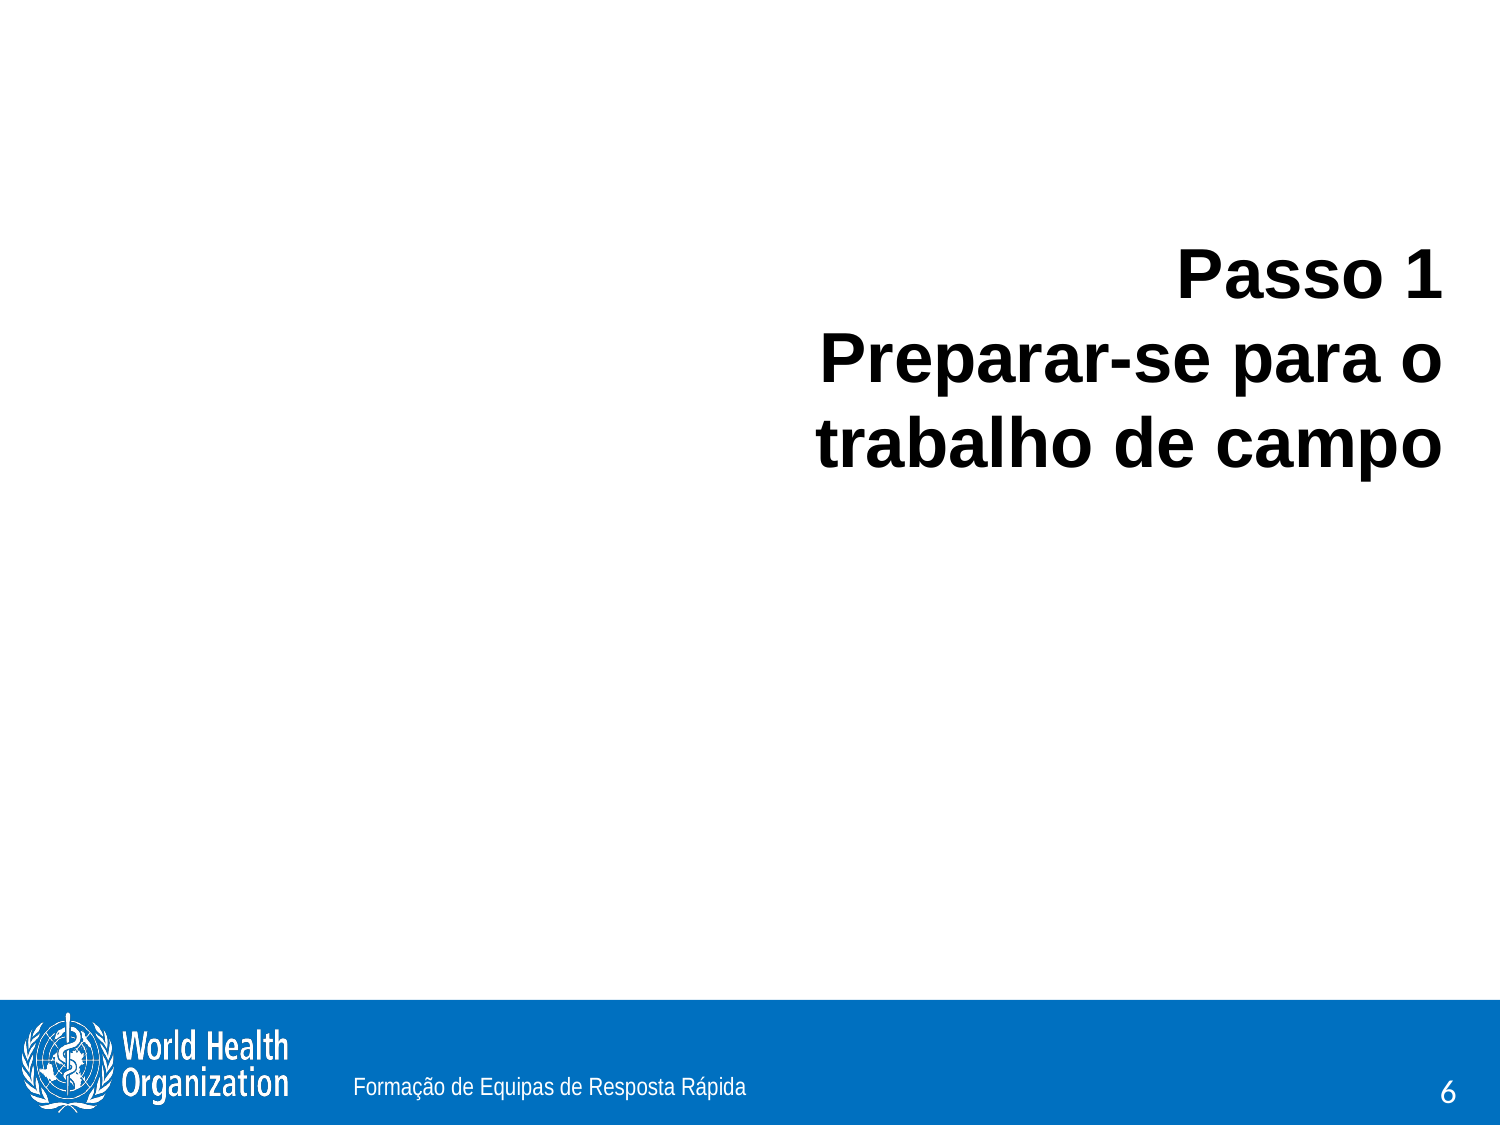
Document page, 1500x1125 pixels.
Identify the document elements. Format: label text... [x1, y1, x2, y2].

text_box Passo 1 Preparar-se para o trabalho de campo [602, 219, 1459, 490]
picture [21, 1012, 288, 1113]
